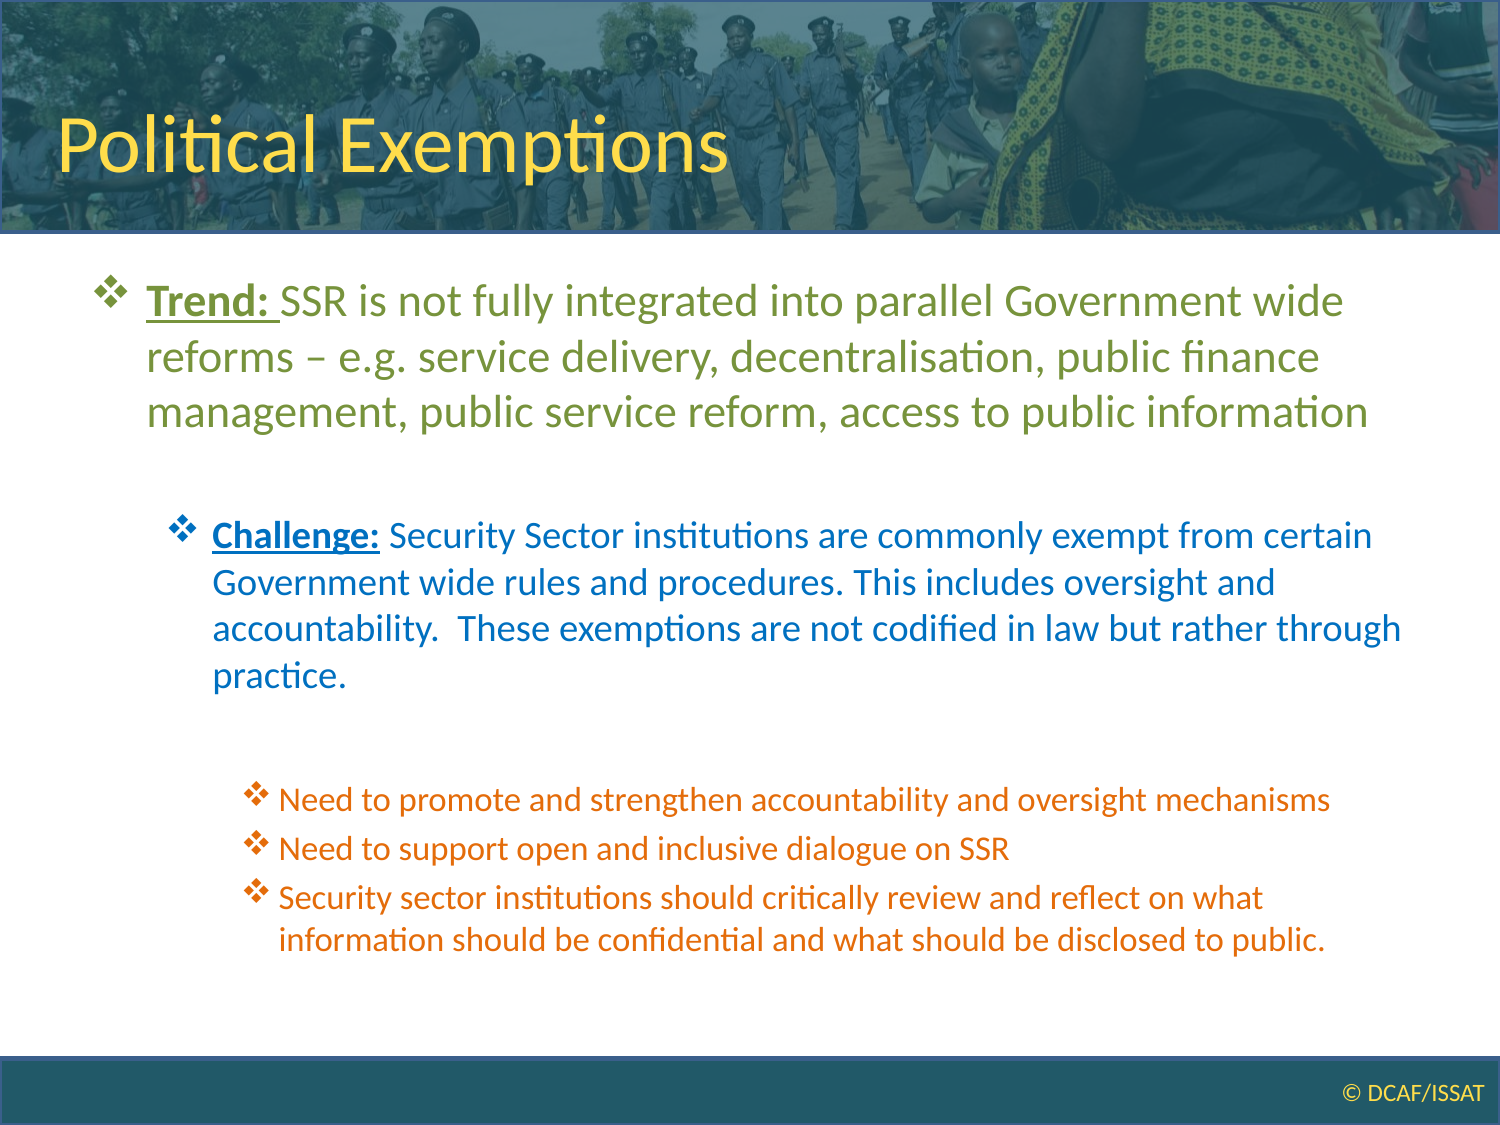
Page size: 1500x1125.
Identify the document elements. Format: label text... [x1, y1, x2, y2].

title Political Exemptions [41, 45, 1459, 233]
list Trend: SSR is not fully integrated into parallel Government wide reforms – e.g. service delivery, decentralisation, public finance management, public service reform, access to public information Challenge: Security Sector institutions are commonly exempt from certain Government wide rules and procedures. This includes oversight and accountability. These exemptions are not codified in law but rather through practice. Need to promote and strengthen accountability and oversight mechanisms Need to support open and inclusive dialogue on SSR Security sector institutions should critically review and reflect on what information should be confidential and what should be disclosed to public. [74, 262, 1426, 1059]
